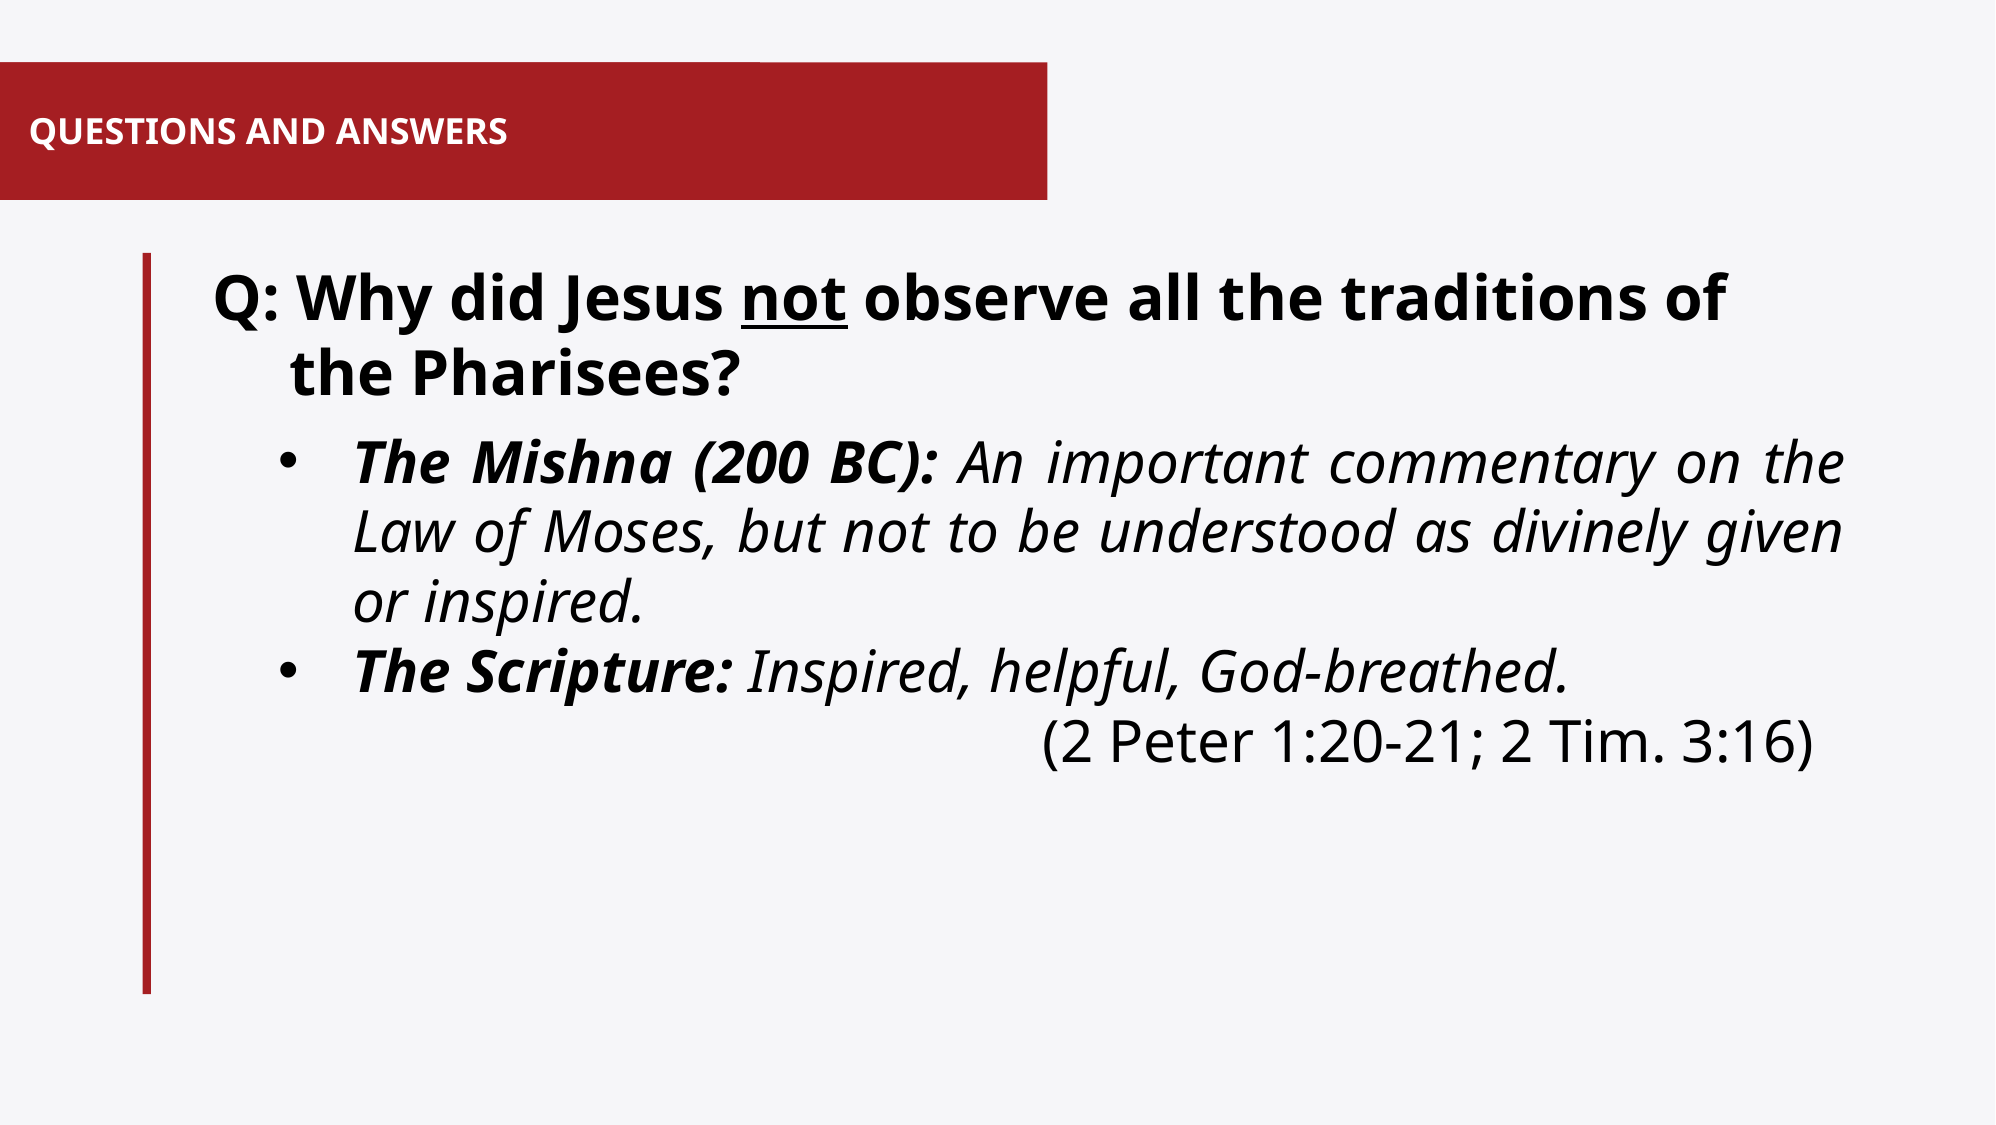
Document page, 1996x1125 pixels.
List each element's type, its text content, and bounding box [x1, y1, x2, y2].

subtitle Q: Why did Jesus not observe all the traditions of the Pharisees? The Mishna (200 BC): An important commentary on the Law of Moses, but not to be understood as divinely given or inspired. The Scripture: Inspired, helpful, God-breathed. (2 Peter 1:20-21; 2 Tim. 3:16) [197, 249, 1861, 1125]
title QUESTIONS AND ANSWERS [0, 62, 1048, 200]
